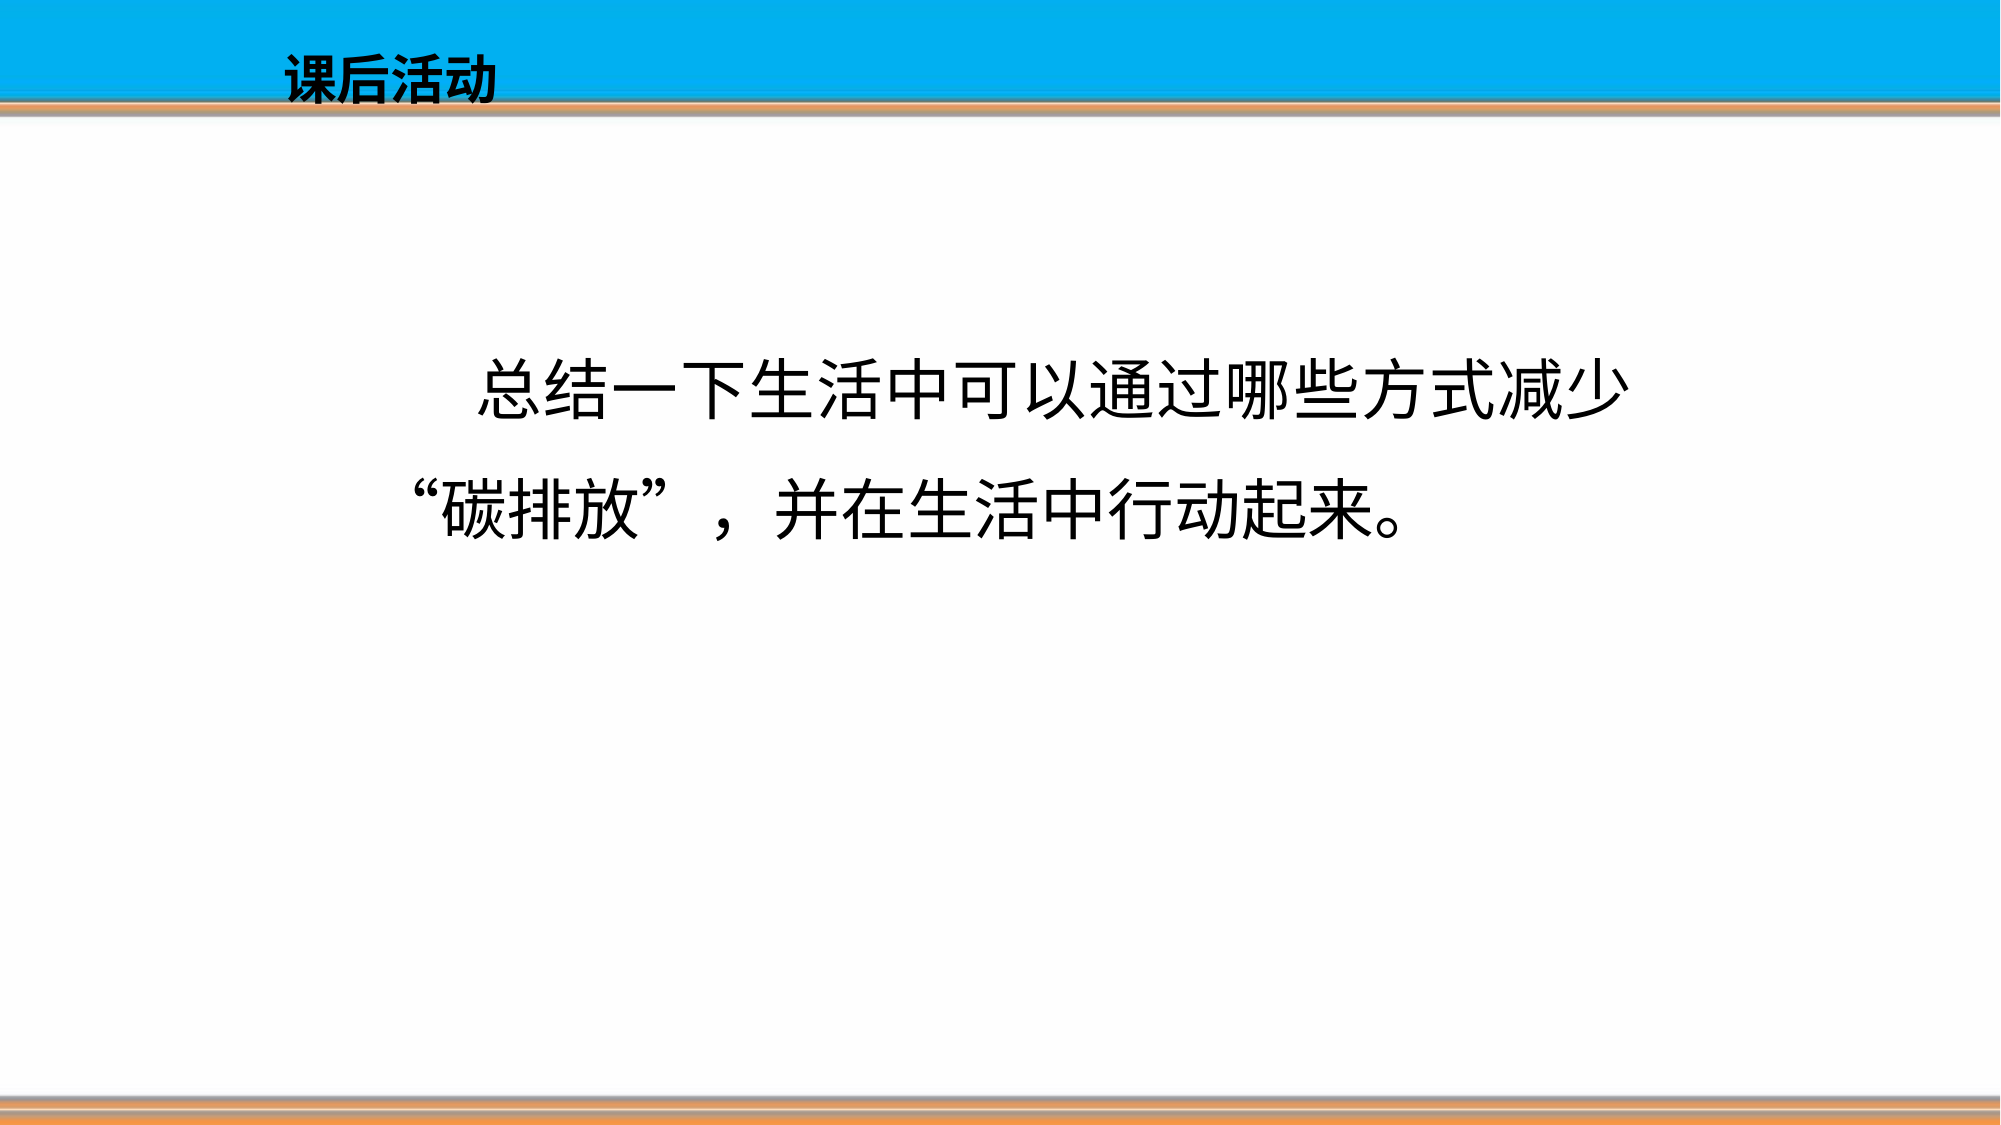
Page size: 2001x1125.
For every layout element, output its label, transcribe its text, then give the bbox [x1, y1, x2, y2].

text_box 总结一下生活中可以通过哪些方式减少“碳排放”，并在生活中行动起来。 [358, 300, 1648, 403]
title 课后活动 [268, 38, 1733, 119]
picture [0, 97, 2001, 1125]
